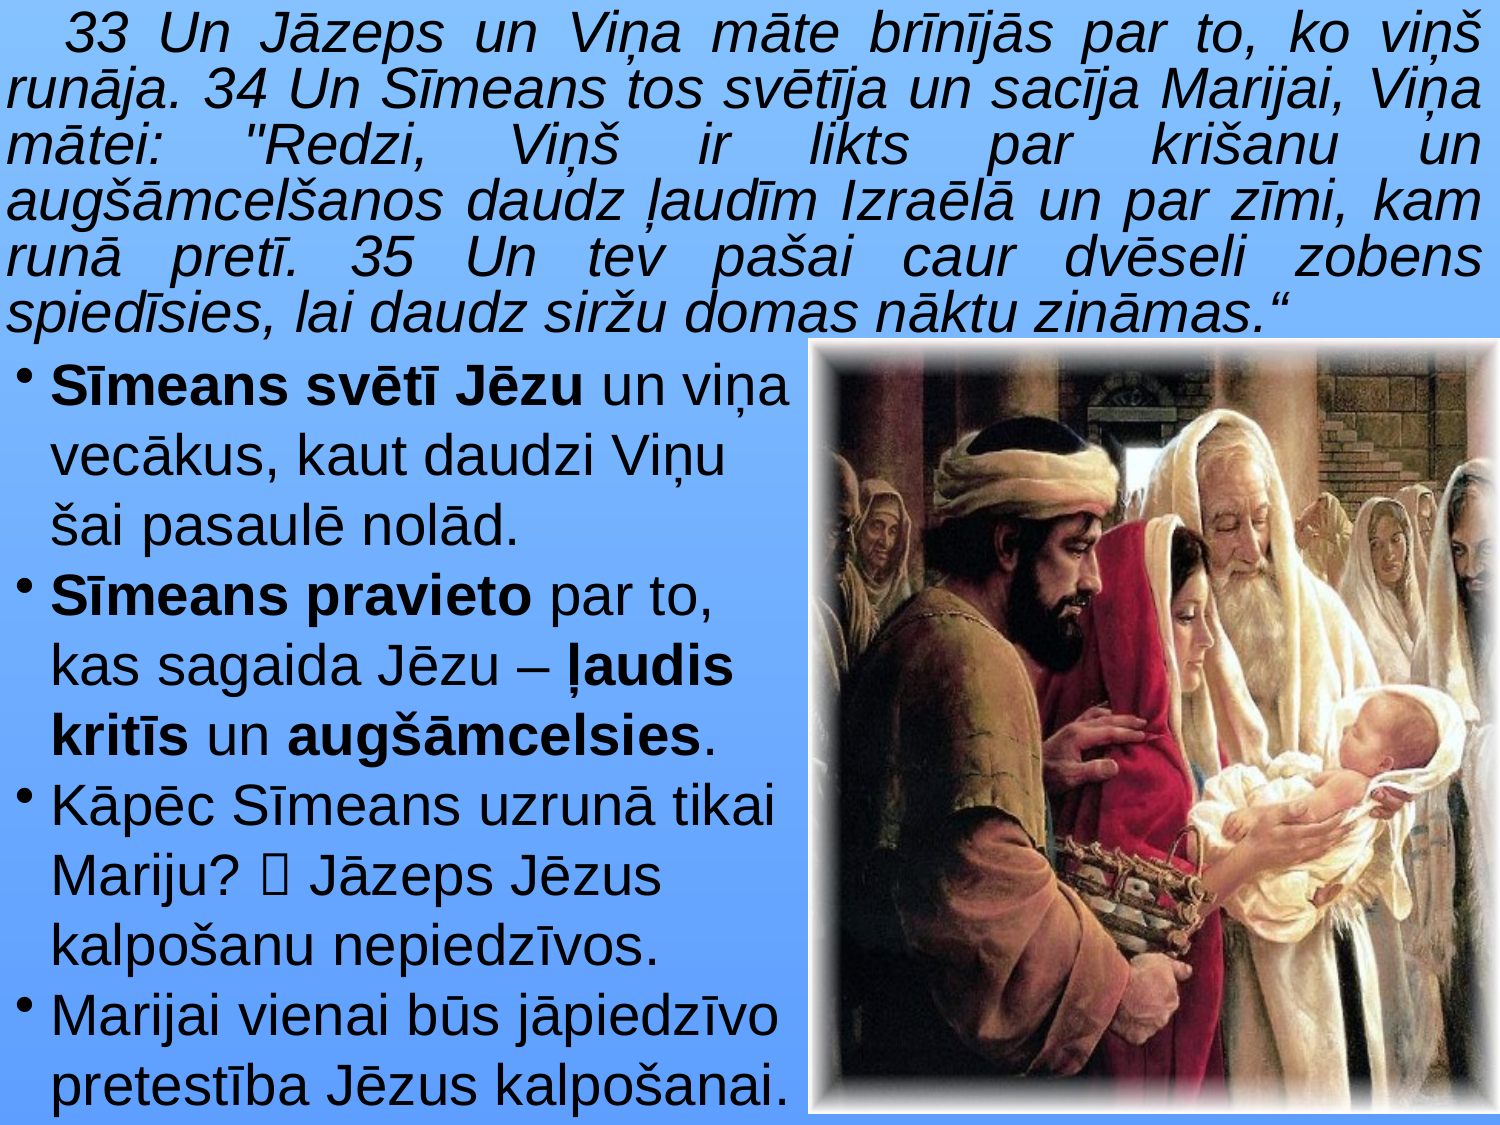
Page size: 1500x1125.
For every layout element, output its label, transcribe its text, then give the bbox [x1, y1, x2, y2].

list 33 Un Jāzeps un Viņa māte brīnījās par to, ko viņš runāja. 34 Un Sīmeans tos svētīja un sacīja Marijai, Viņa mātei: "Redzi, Viņš ir likts par krišanu un augšāmcelšanos daudz ļaudīm Izraēlā un par zīmi, kam runā pretī. 35 Un tev pašai caur dvēseli zobens spiedīsies, lai daudz siržu domas nāktu zināmas.“ [0, 0, 1500, 198]
picture [808, 337, 1500, 1114]
text_box Sīmeans svētī Jēzu un viņa vecākus, kaut daudzi Viņu šai pasaulē nolād. Sīmeans pravieto par to, kas sagaida Jēzu – ļaudis kritīs un augšāmcelsies. Kāpēc Sīmeans uzrunā tikai Mariju?  Jāzeps Jēzus kalpošanu nepiedzīvos. Marijai vienai būs jāpiedzīvo pretestība Jēzus kalpošanai. [0, 339, 821, 1125]
